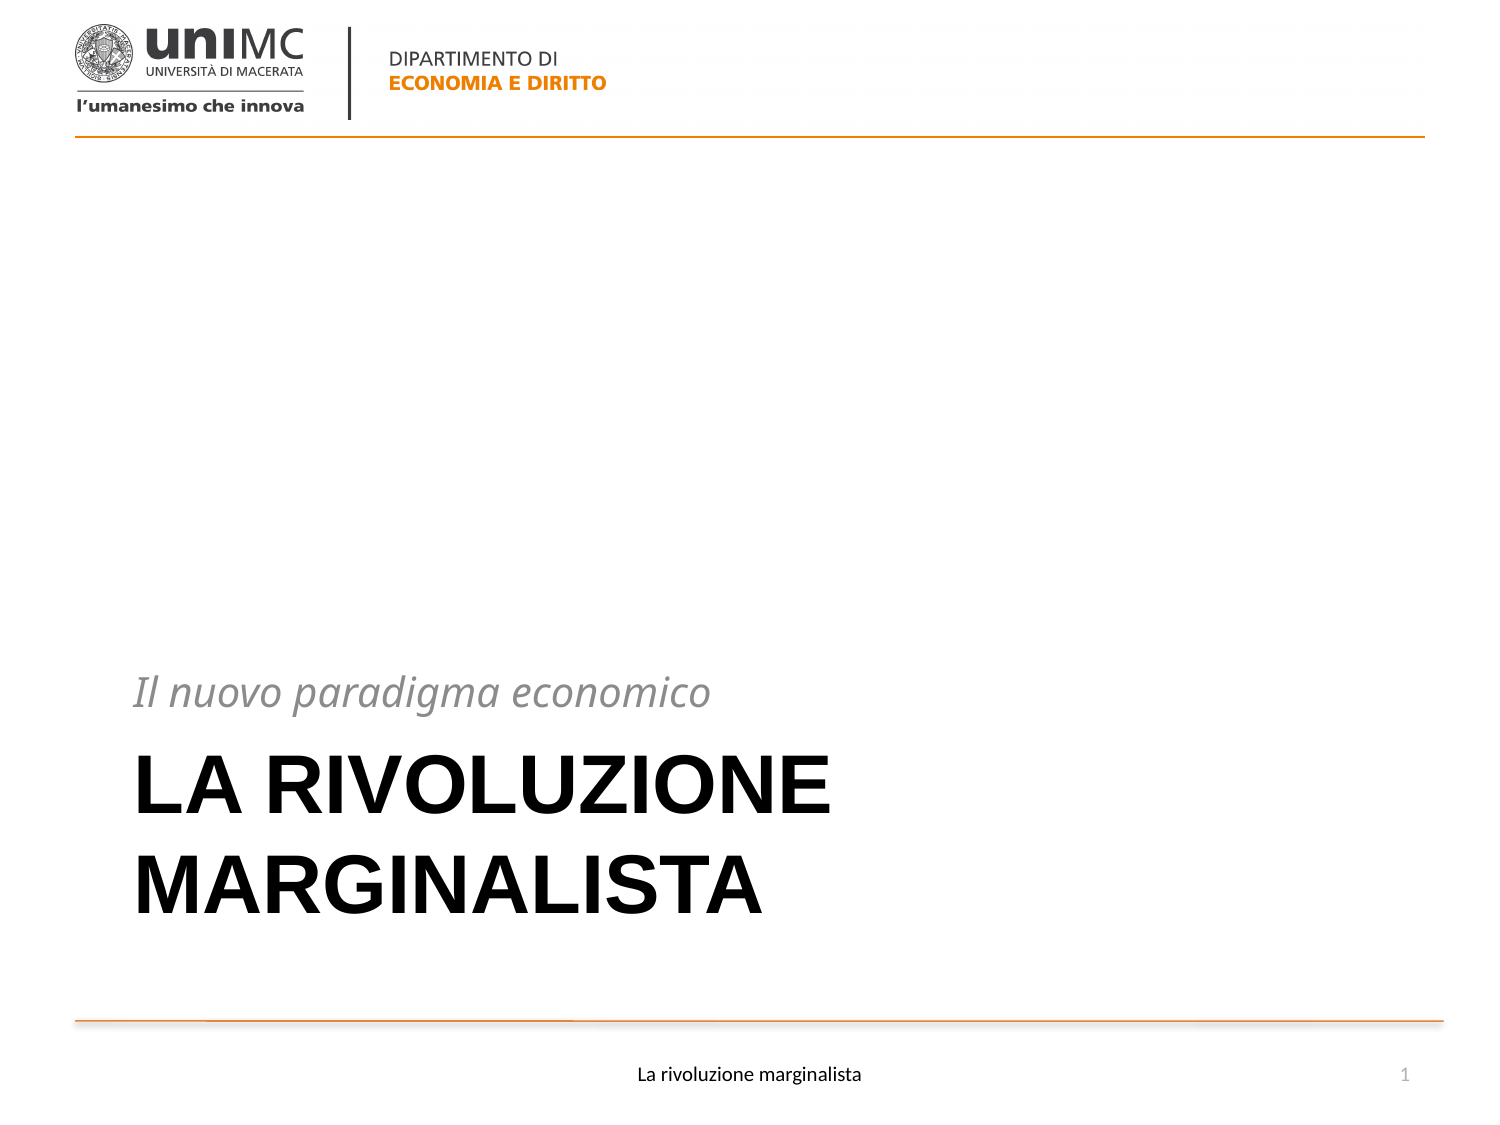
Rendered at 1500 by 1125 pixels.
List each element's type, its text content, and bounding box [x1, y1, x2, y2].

list Il nuovo paradigma economico [118, 476, 1394, 723]
picture [75, 24, 1425, 138]
title La rivoluzione marginalista [118, 723, 1394, 947]
footer La rivoluzione marginalista [512, 1042, 988, 1103]
slide_number 1 [1074, 1042, 1425, 1103]
